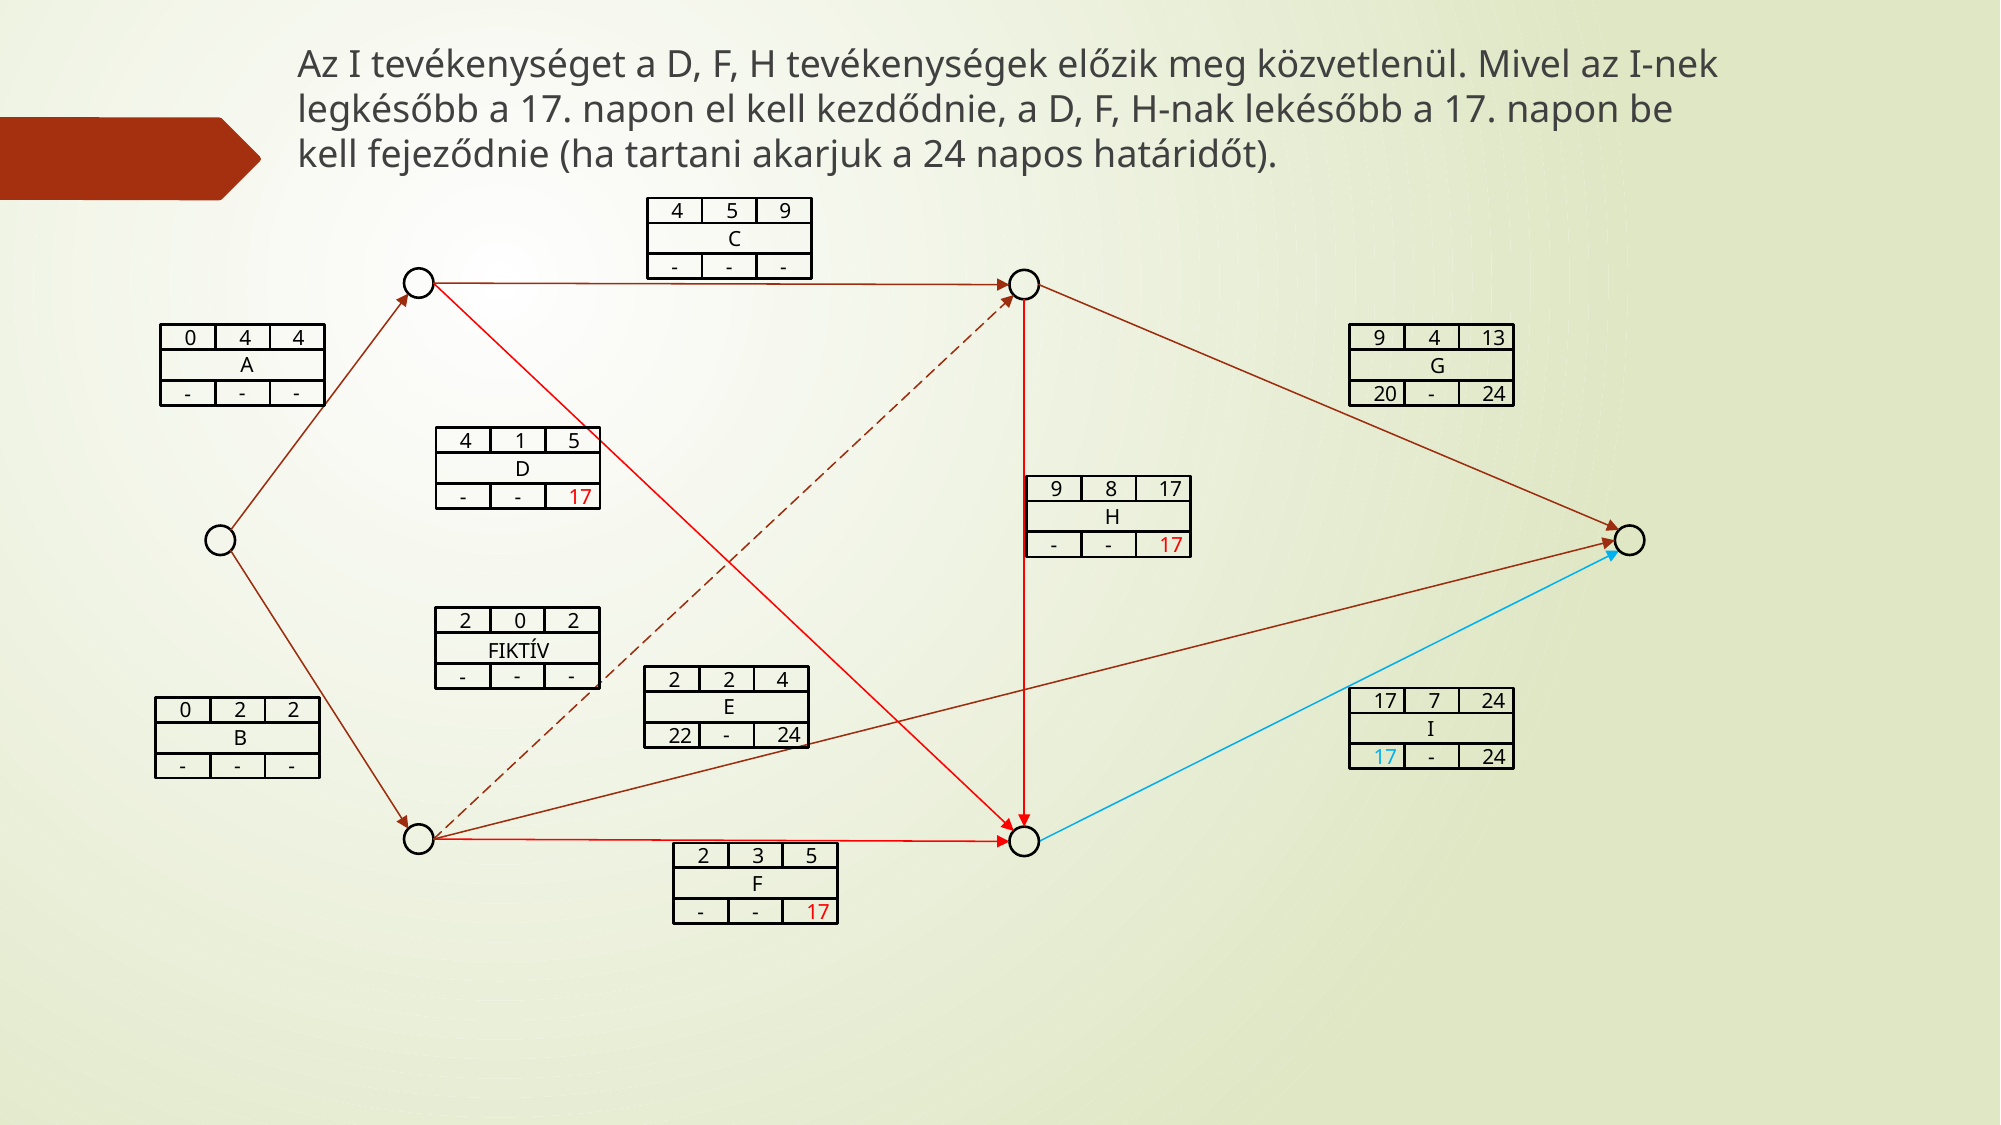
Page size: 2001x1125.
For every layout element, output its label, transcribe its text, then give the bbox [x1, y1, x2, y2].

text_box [644, 658, 817, 756]
text_box [1010, 848, 1038, 858]
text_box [1349, 316, 1522, 414]
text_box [435, 419, 608, 517]
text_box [230, 293, 409, 530]
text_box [673, 834, 845, 932]
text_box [433, 282, 1015, 832]
text_box [1008, 268, 1041, 301]
text_box [402, 266, 435, 300]
text_box Az I tevékenységet a D, F, H tevékenységek előzik meg közvetlenül. Mivel az I-nek legkésőbb a 17. napon el kell kezdődnie, a D, F, H-nak lekésőbb a 17. napon be kell fejeződnie (ha tartani akarjuk a 24 napos határidőt). [282, 32, 1745, 209]
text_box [1026, 468, 1199, 566]
text_box [402, 823, 432, 856]
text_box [160, 316, 325, 414]
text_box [435, 599, 600, 697]
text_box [647, 189, 812, 287]
text_box [1613, 524, 1646, 557]
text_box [1018, 539, 1616, 840]
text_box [1038, 284, 1620, 530]
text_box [230, 550, 409, 829]
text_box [1349, 679, 1522, 777]
text_box [204, 524, 237, 557]
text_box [155, 689, 320, 787]
